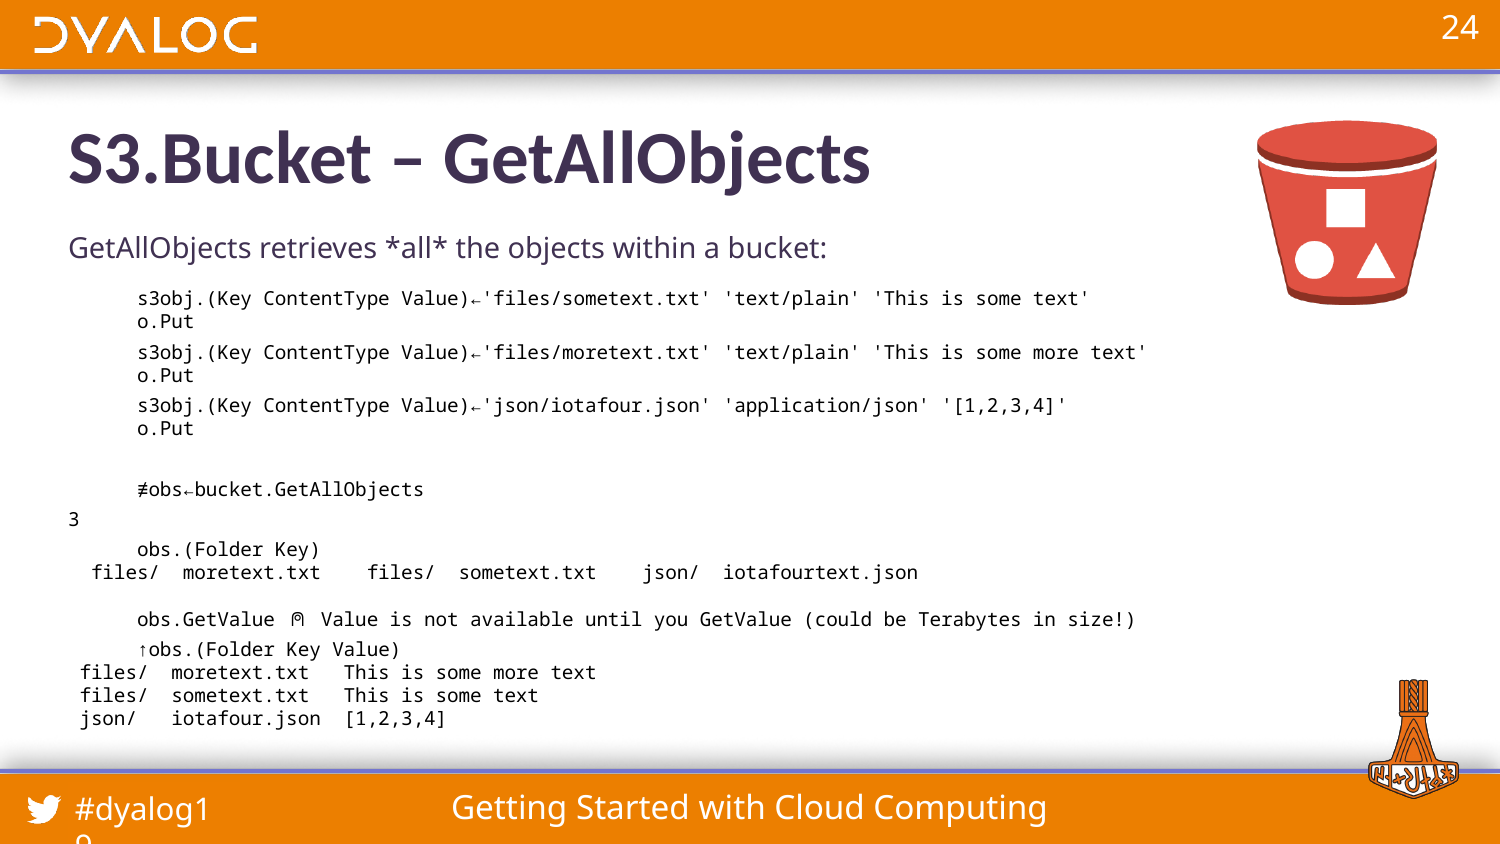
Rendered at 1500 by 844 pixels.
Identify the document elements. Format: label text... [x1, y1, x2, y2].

picture [1257, 119, 1437, 305]
list GetAllObjects retrieves *all* the objects within a bucket: s3obj.(Key ContentType Value)←'files/sometext.txt' 'text/plain' 'This is some text' o.Put s3obj.(Key ContentType Value)←'files/moretext.txt' 'text/plain' 'This is some more text' o.Put s3obj.(Key ContentType Value)←'json/iotafour.json' 'application/json' '[1,2,3,4]' o.Put ≢obs←bucket.GetAllObjects 3 obs.(Folder Key) files/ moretext.txt files/ sometext.txt json/ iotafourtext.json obs.GetValue ⍝ Value is not available until you GetValue (could be Terabytes in size!) ↑obs.(Folder Key Value) files/ moretext.txt This is some more text files/ sometext.txt This is some text json/ iotafour.json [1,2,3,4] [53, 222, 1282, 740]
title S3.Bucket – GetAllObjects [53, 104, 1444, 202]
picture [0, 0, 1500, 108]
picture [0, 679, 1500, 844]
